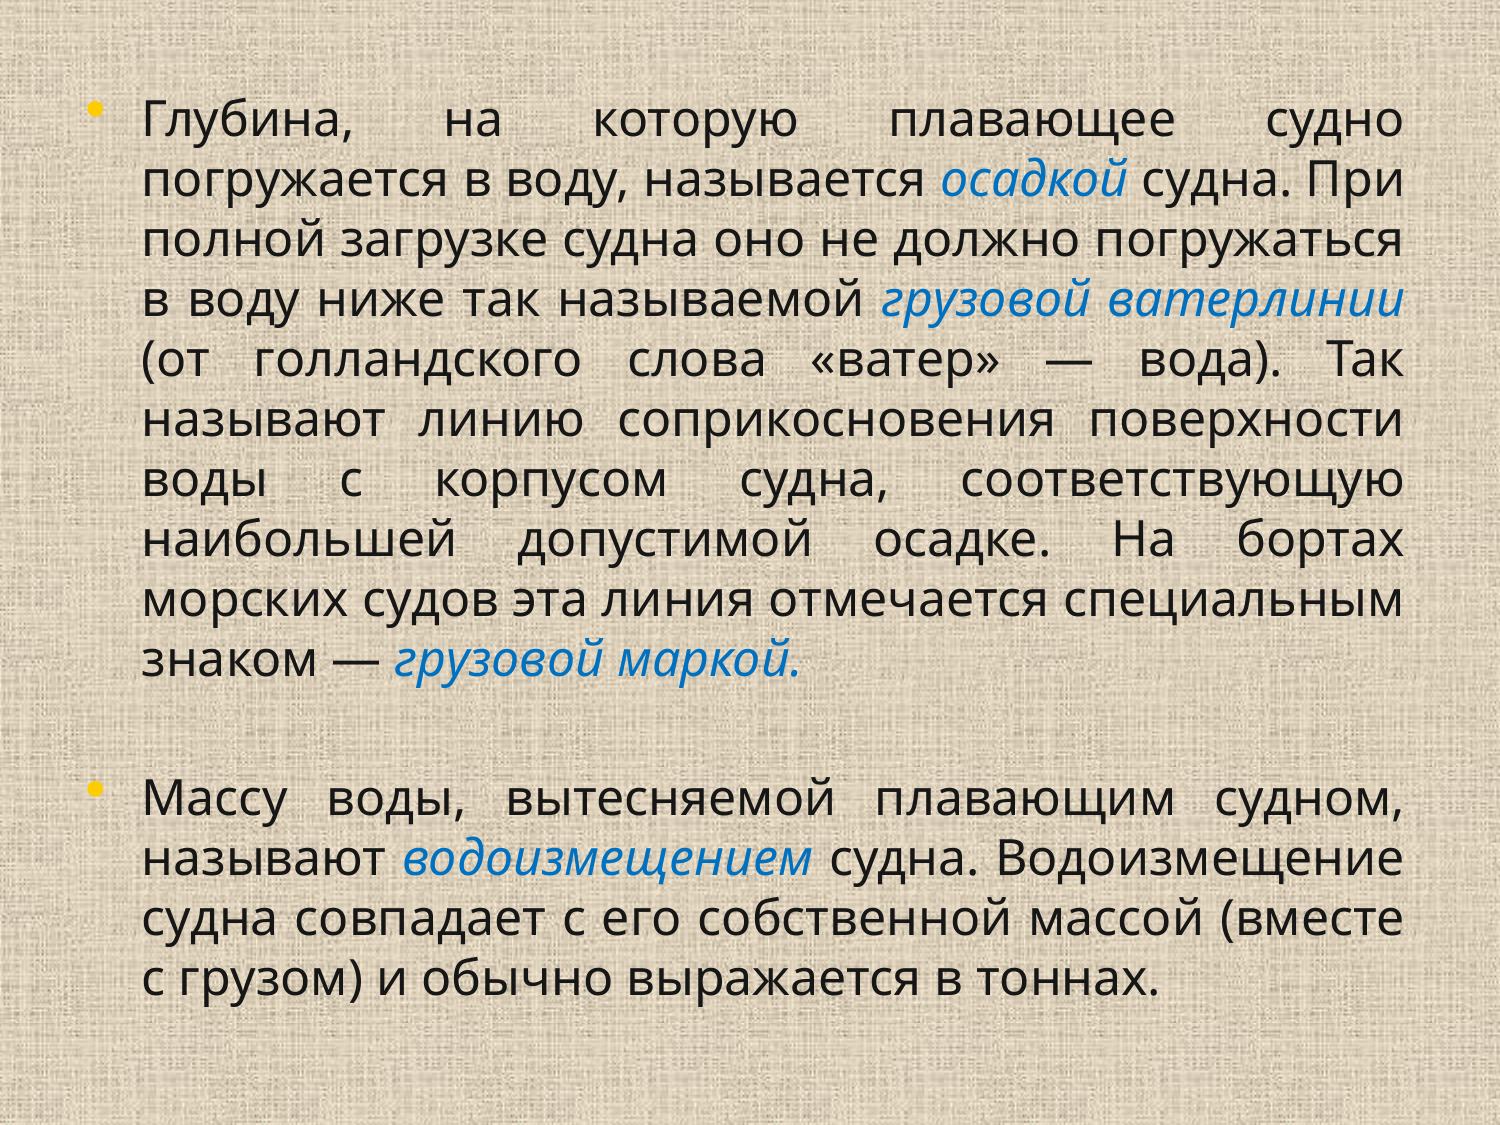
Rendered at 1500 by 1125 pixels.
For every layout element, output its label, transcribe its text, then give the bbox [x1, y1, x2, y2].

picture [0, 0, 1500, 1125]
list Глубина, на которую плавающее судно погружается в воду, на­зывается осадкой судна. При полной загрузке судна оно не должно погружаться в воду ниже так называемой грузовой ватерлинии (от голландского слова «ватер» — вода). Так называют линию соприкосновения поверхности воды с корпусом судна, соответствующую наибольшей допустимой осадке. На бортах морских судов эта линия отмечается специальным знаком — грузовой маркой. Массу воды, вытесняемой плавающим судном, называют водоизмещением судна. Водоизмещение судна совпадает с его собственной массой (вместе с грузом) и обычно выражается в тоннах. [70, 23, 1421, 699]
